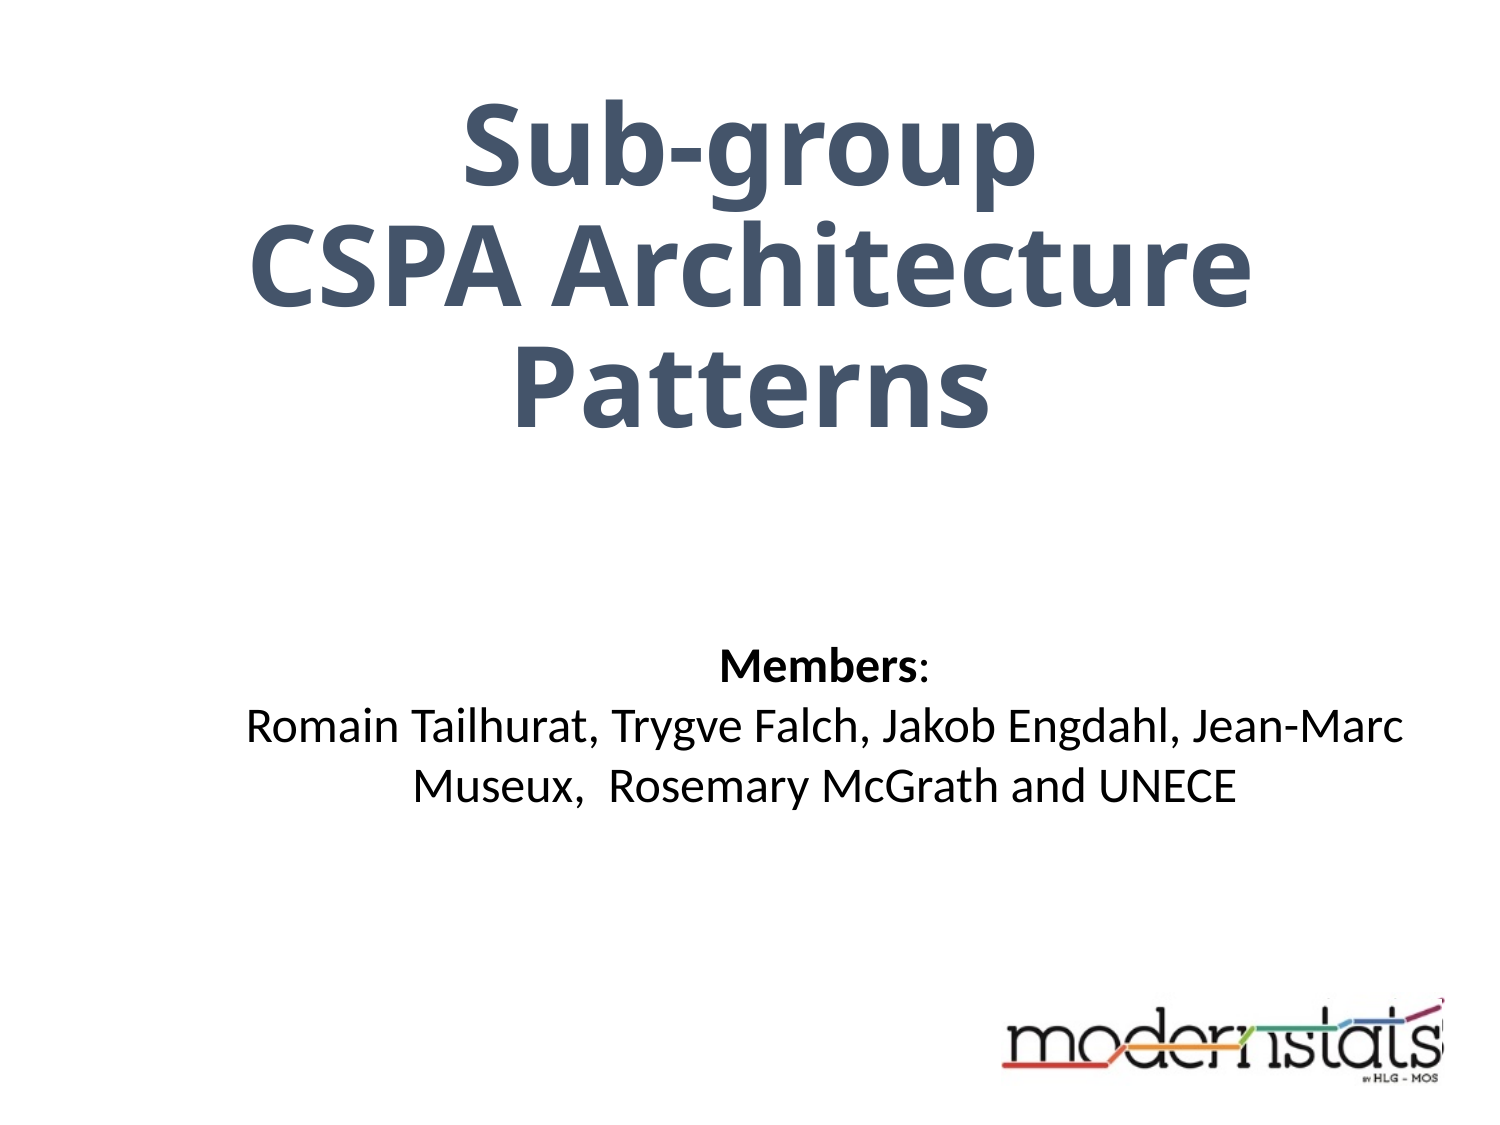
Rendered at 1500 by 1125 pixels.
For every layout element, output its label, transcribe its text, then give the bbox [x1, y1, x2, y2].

picture [1001, 992, 1445, 1086]
text_box Members: Romain Tailhurat, Trygve Falch, Jakob Engdahl, Jean-Marc Museux, Rosemary McGrath and UNECE [209, 625, 1441, 865]
title Sub-group CSPA Architecture Patterns [82, 158, 1420, 540]
